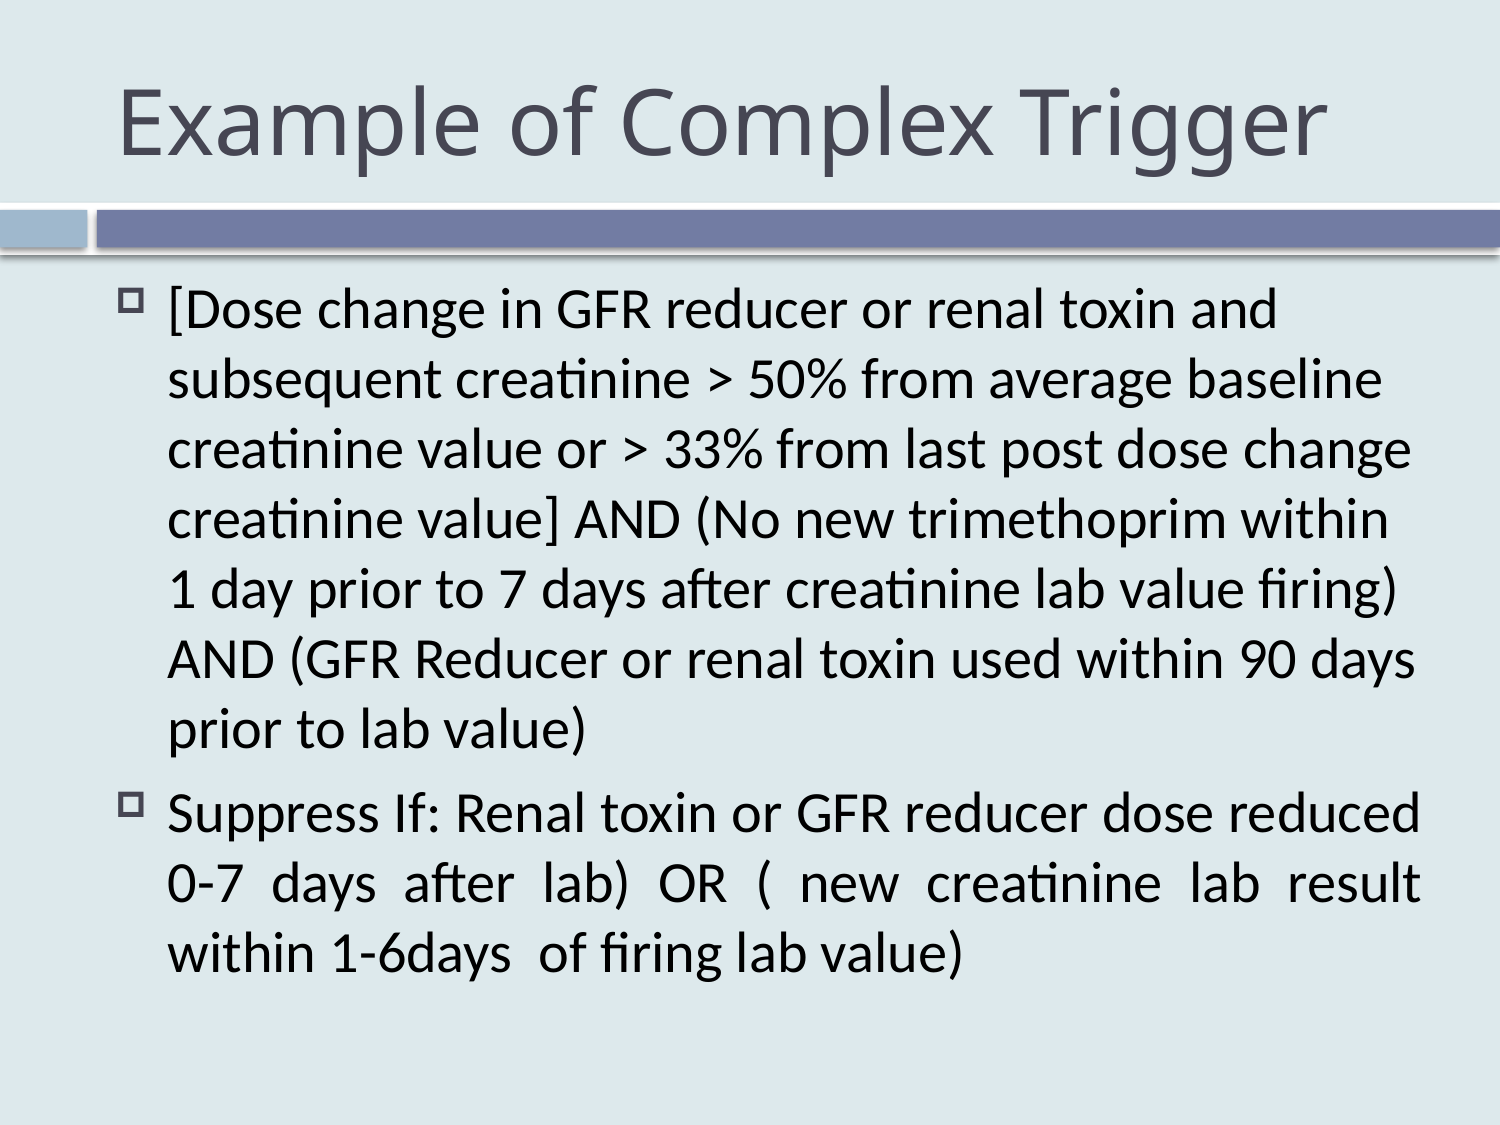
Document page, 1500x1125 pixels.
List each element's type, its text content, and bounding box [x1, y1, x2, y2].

title Example of Complex Trigger [100, 37, 1439, 201]
list [Dose change in GFR reducer or renal toxin and subsequent creatinine > 50% from average baseline creatinine value or > 33% from last post dose change creatinine value] AND (No new trimethoprim within 1 day prior to 7 days after creatinine lab value firing) AND (GFR Reducer or renal toxin used within 90 days prior to lab value) Suppress If: Renal toxin or GFR reducer dose reduced 0-7 days after lab) OR ( new creatinine lab result within 1-6days of firing lab value) [100, 262, 1439, 1001]
